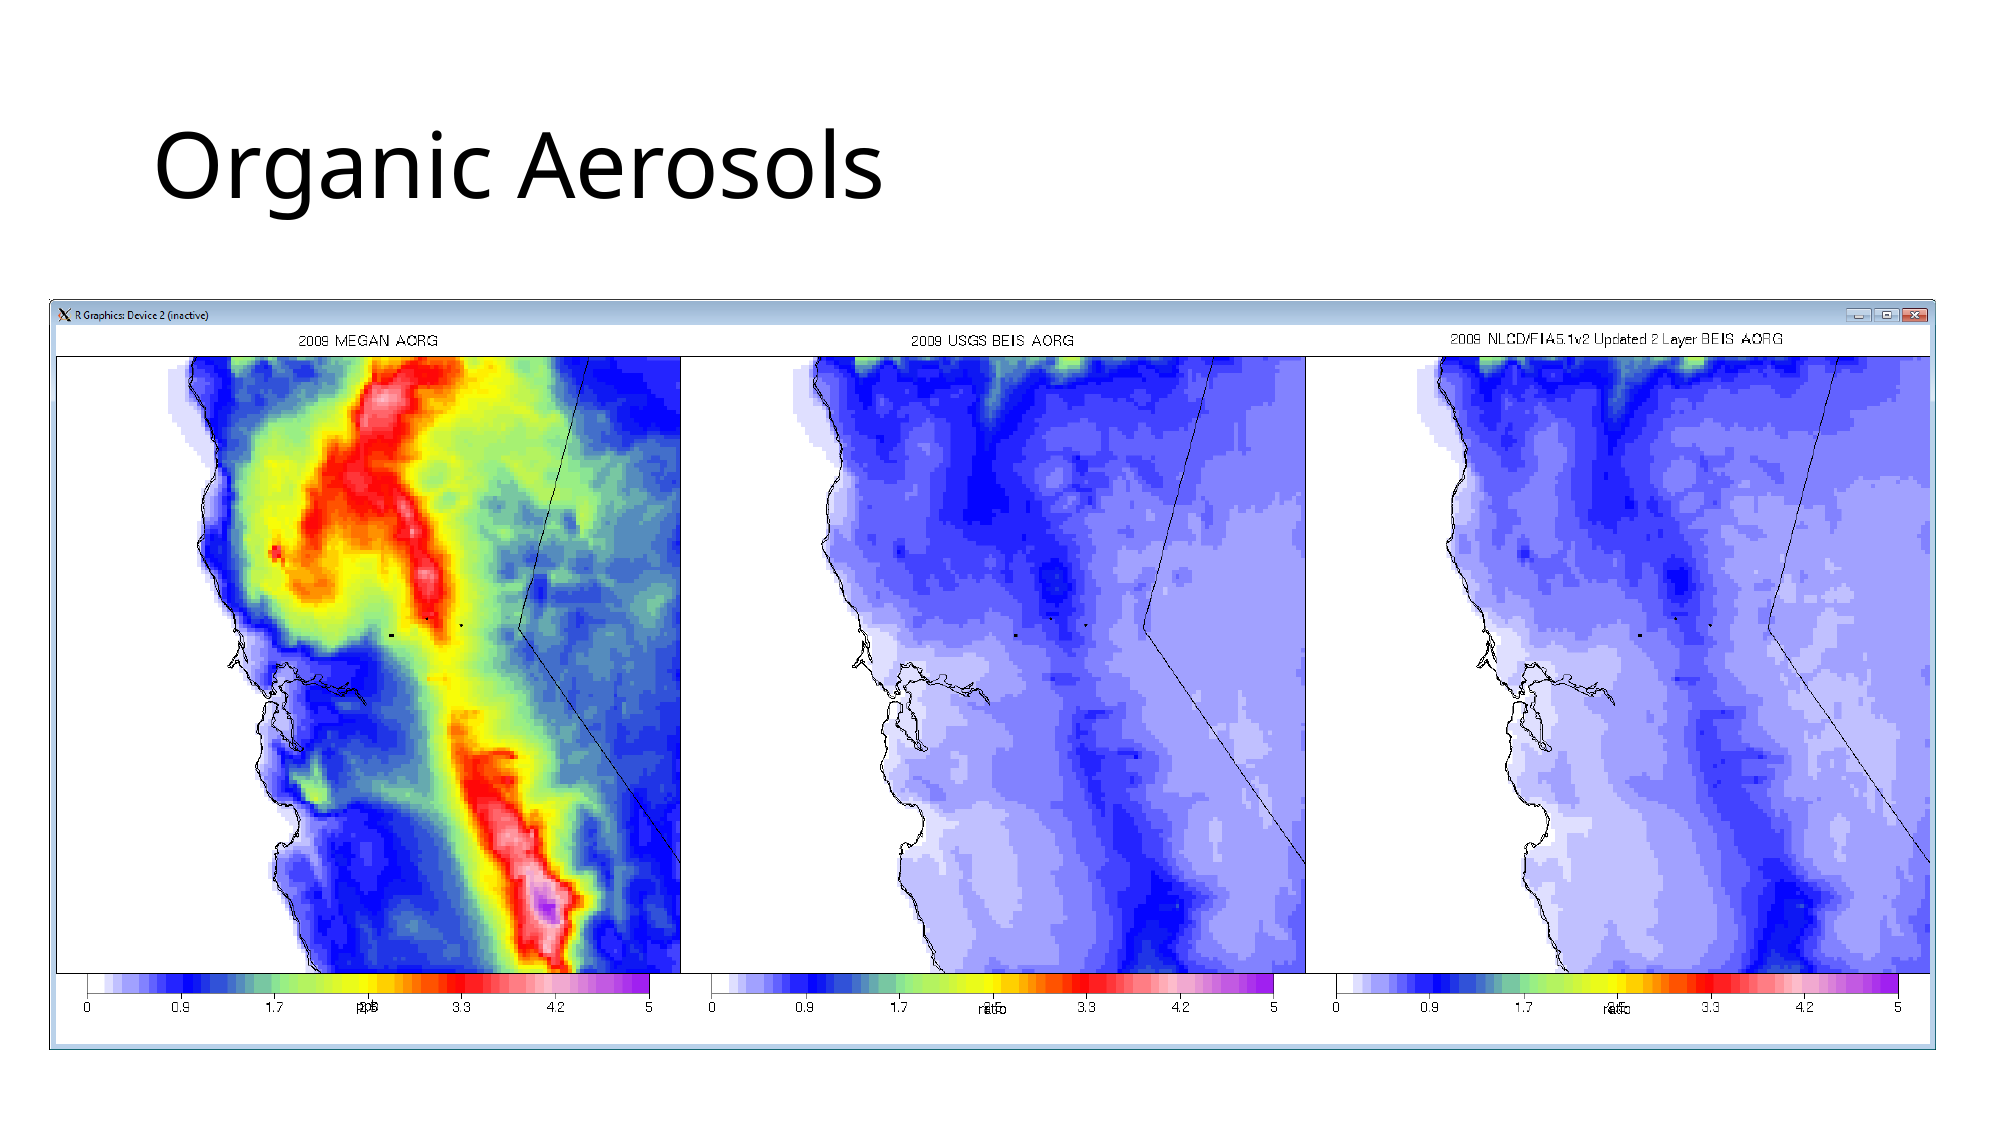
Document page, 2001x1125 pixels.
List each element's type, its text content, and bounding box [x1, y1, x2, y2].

picture [49, 299, 1936, 1050]
title Organic Aerosols [137, 59, 1863, 278]
